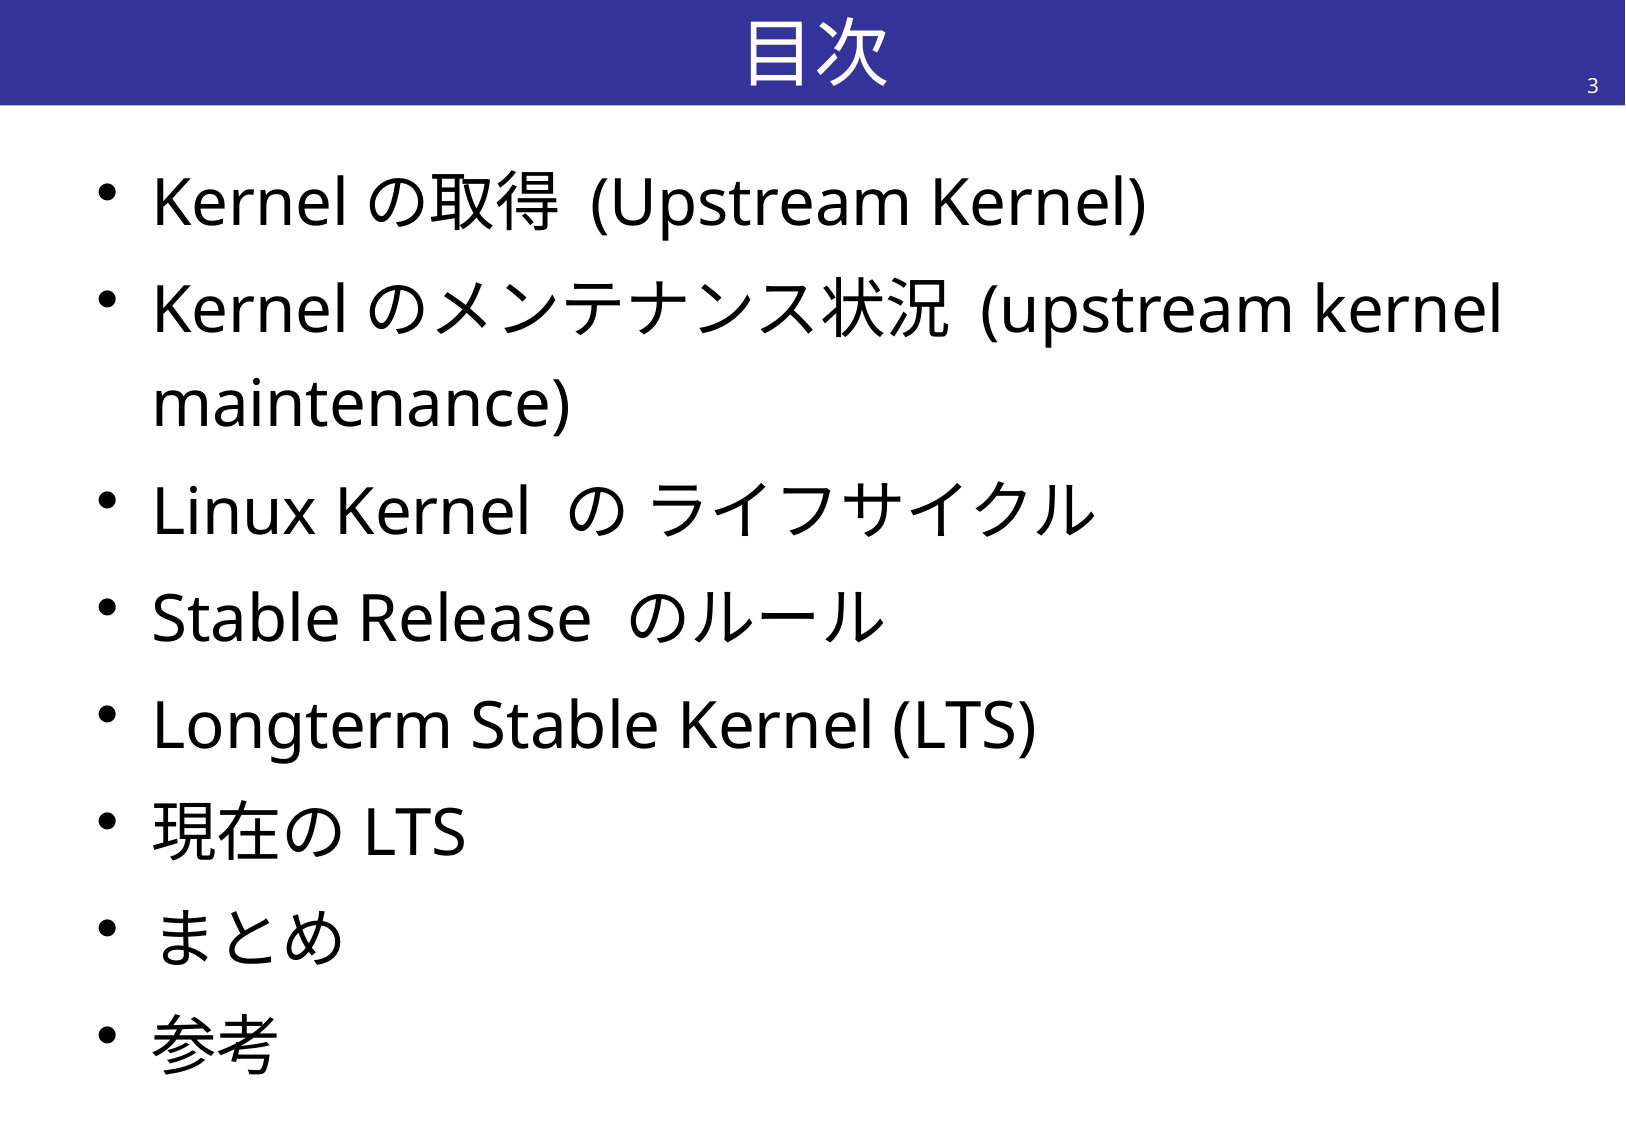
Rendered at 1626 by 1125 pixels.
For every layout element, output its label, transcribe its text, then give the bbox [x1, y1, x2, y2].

title 目次 [83, 0, 1546, 102]
list Kernelの取得 (Upstream Kernel) Kernelのメンテナンス状況 (upstream kernel maintenance) Linux Kernel の ライフサイクル Stable Release のルール Longterm Stable Kernel (LTS) 現在のLTS まとめ 参考 [81, 137, 1544, 1094]
slide_number 3 [1522, 65, 1614, 105]
